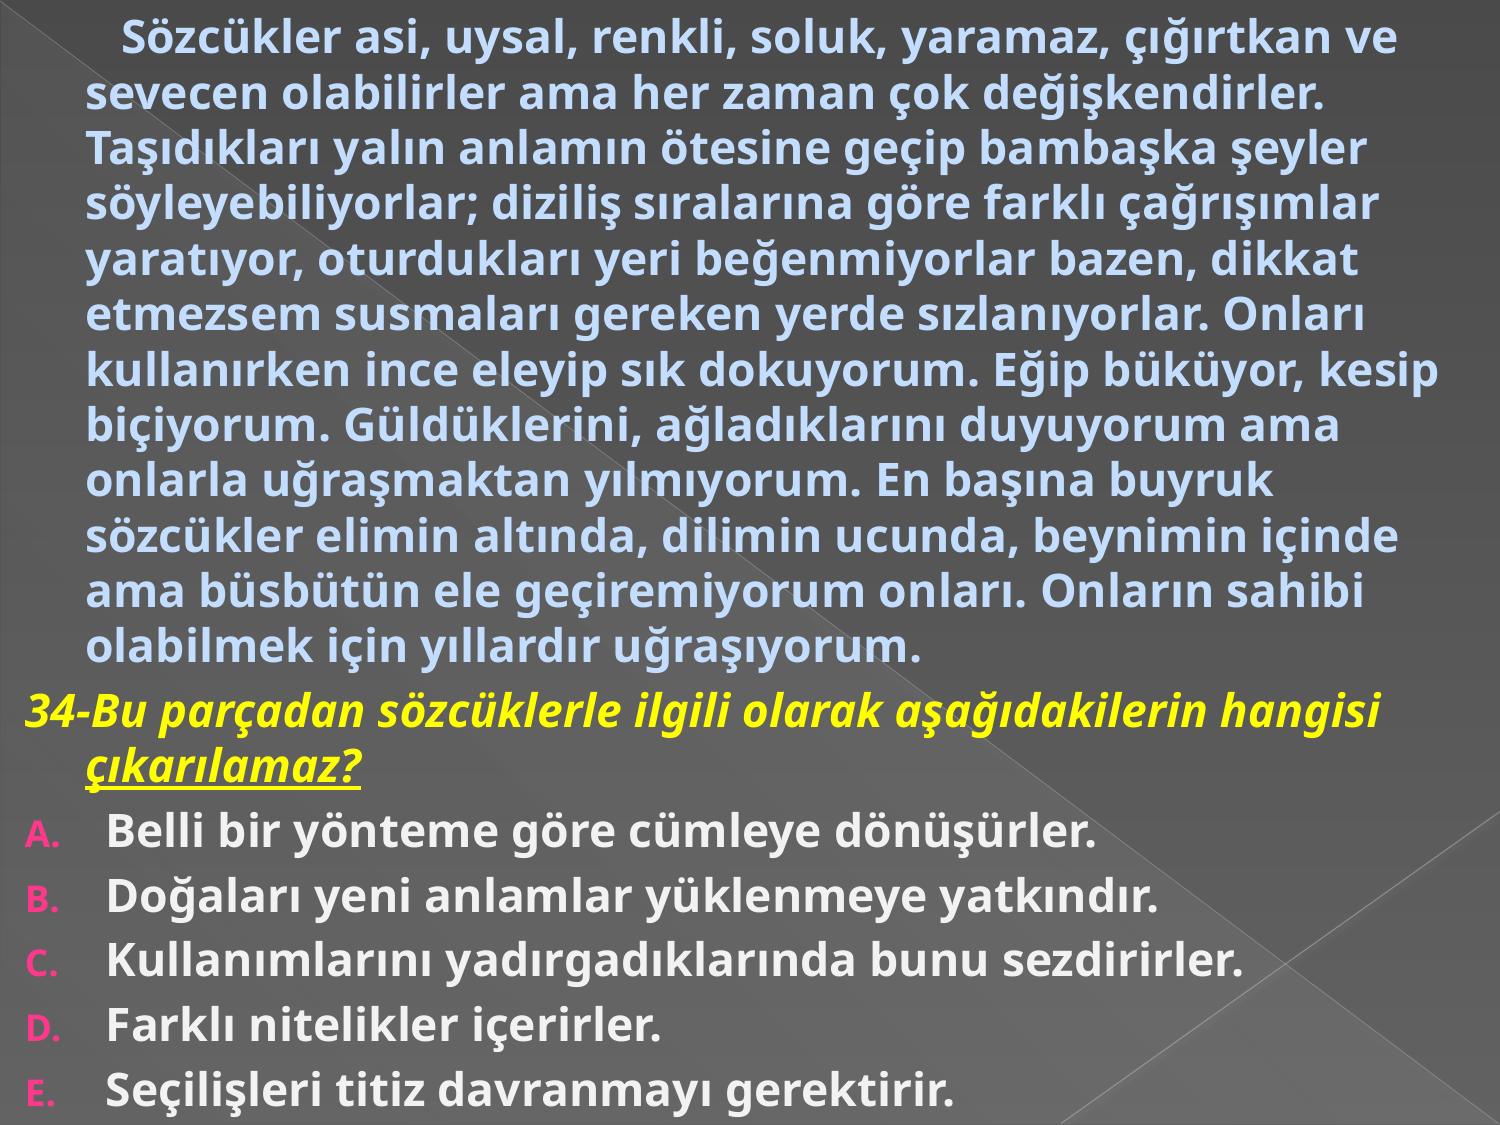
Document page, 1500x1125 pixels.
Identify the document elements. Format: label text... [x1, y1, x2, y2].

list Sözcükler asi, uysal, renkli, soluk, yaramaz, çığırtkan ve sevecen olabilirler ama her zaman çok değişkendirler. Taşıdıkları yalın anlamın ötesine geçip bambaşka şeyler söyleyebiliyorlar; diziliş sıralarına göre farklı çağrışımlar yaratıyor, oturdukları yeri beğenmiyorlar bazen, dikkat etmezsem susmaları gereken yerde sızlanıyorlar. Onları kullanırken ince eleyip sık dokuyorum. Eğip büküyor, kesip biçiyorum. Güldüklerini, ağladıklarını duyuyorum ama onlarla uğraşmaktan yılmıyorum. En başına buyruk sözcükler elimin altında, dilimin ucunda, beynimin içinde ama büsbütün ele geçiremiyorum onları. Onların sahibi olabilmek için yıllardır uğraşıyorum. 34-Bu parçadan sözcüklerle ilgili olarak aşağıdakilerin hangisi çıkarılamaz? Belli bir yönteme göre cümleye dönüşürler. Doğaları yeni anlamlar yüklenmeye yatkındır. Kullanımlarını yadırgadıklarında bunu sezdirirler. Farklı nitelikler içerirler. Seçilişleri titiz davranmayı gerektirir. [0, 0, 1500, 1125]
